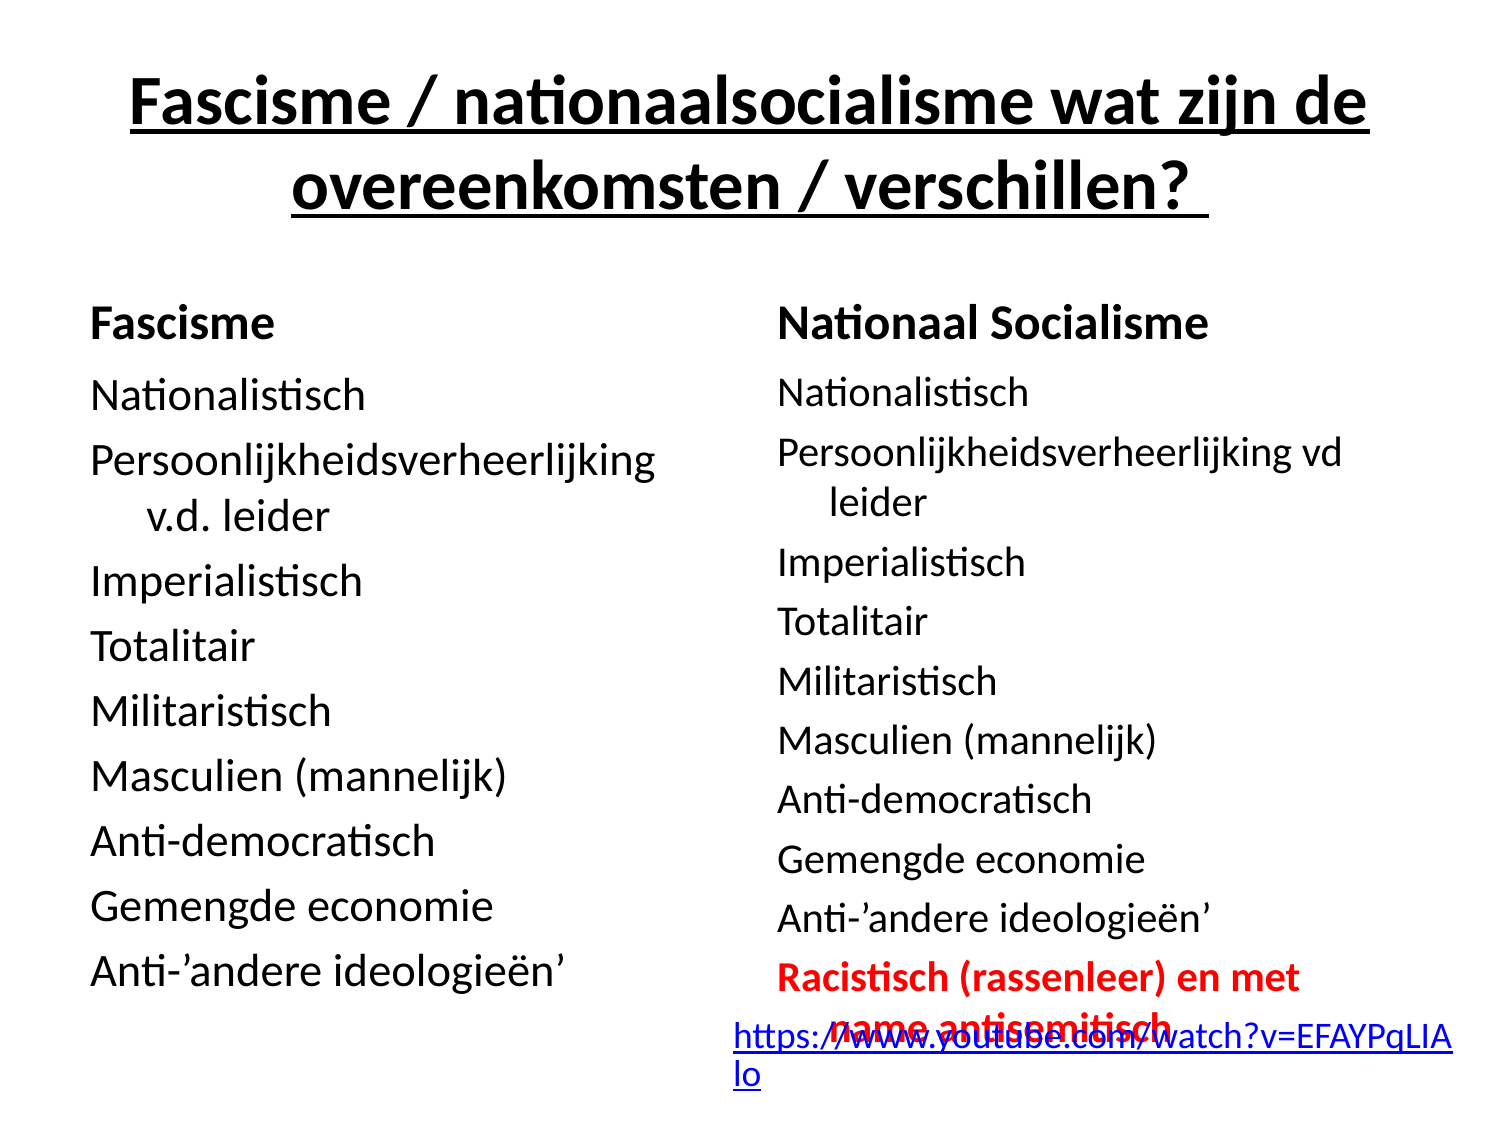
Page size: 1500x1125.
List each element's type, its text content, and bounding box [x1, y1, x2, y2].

title Fascisme / nationaalsocialisme wat zijn de overeenkomsten / verschillen? [75, 45, 1425, 233]
list Nationalistisch Persoonlijkheidsverheerlijking v.d. leider Imperialistisch Totalitair Militaristisch Masculien (mannelijk) Anti-democratisch Gemengde economie Anti-’andere ideologieën’ [75, 356, 738, 1005]
list Nationaal Socialisme [761, 251, 1425, 356]
text_box https://www.youtube.com/watch?v=EFAYPqLIAlo [718, 1003, 1469, 1064]
list Nationalistisch Persoonlijkheidsverheerlijking vd leider Imperialistisch Totalitair Militaristisch Masculien (mannelijk) Anti-democratisch Gemengde economie Anti-’andere ideologieën’ Racistisch (rassenleer) en met name antisemitisch [761, 356, 1425, 1003]
list Fascisme [75, 251, 738, 356]
